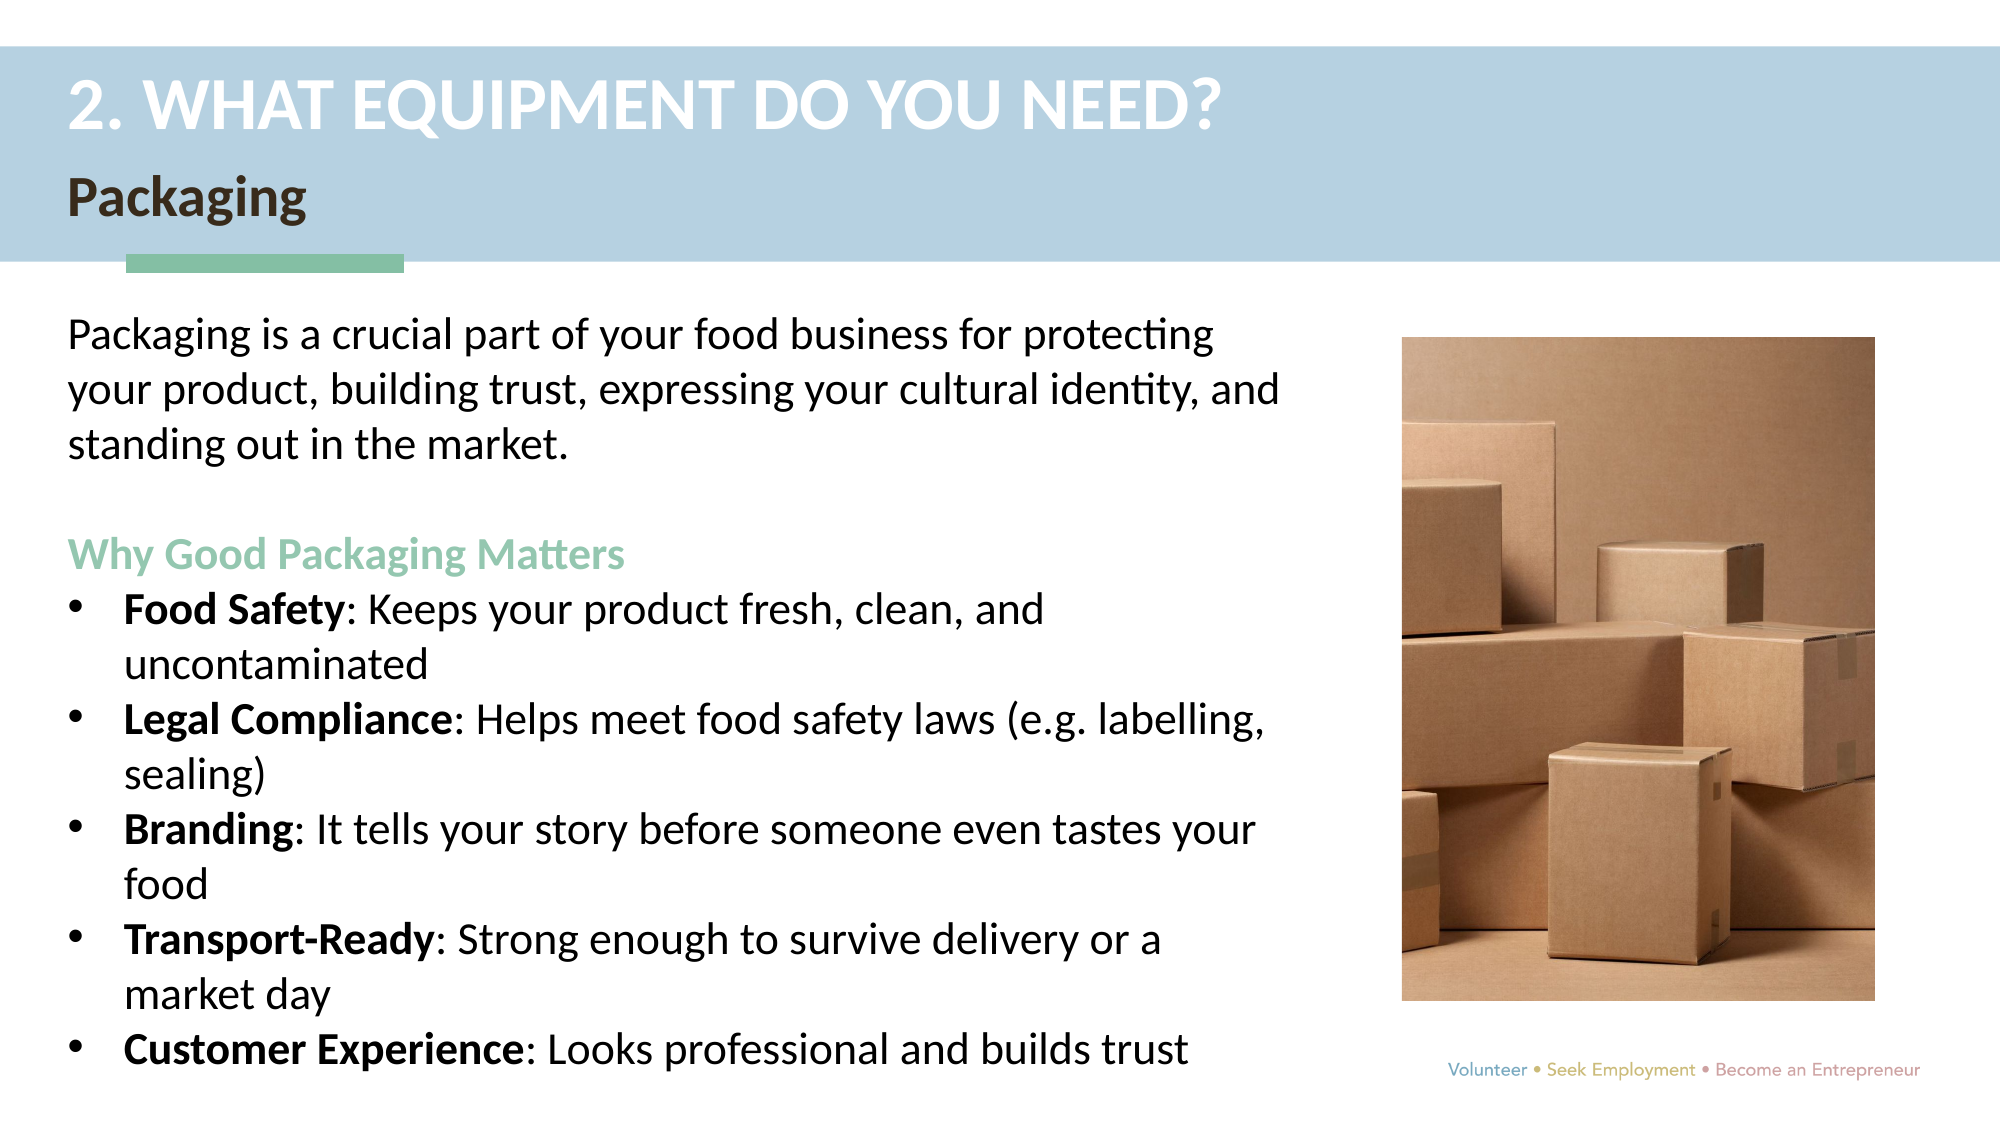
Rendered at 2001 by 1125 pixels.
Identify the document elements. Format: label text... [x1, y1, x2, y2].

picture [1418, 1046, 1971, 1103]
picture [1401, 337, 1875, 1001]
list 2. WHAT EQUIPMENT DO YOU NEED? Packaging [52, 54, 1815, 240]
text_box Packaging is a crucial part of your food business for protecting your product, building trust, expressing your cultural identity, and standing out in the market. Why Good Packaging Matters Food Safety: Keeps your product fresh, clean, and uncontaminated Legal Compliance: Helps meet food safety laws (e.g. labelling, sealing) Branding: It tells your story before someone even tastes your food Transport-Ready: Strong enough to survive delivery or a market day Customer Experience: Looks professional and builds trust [52, 296, 1310, 1125]
